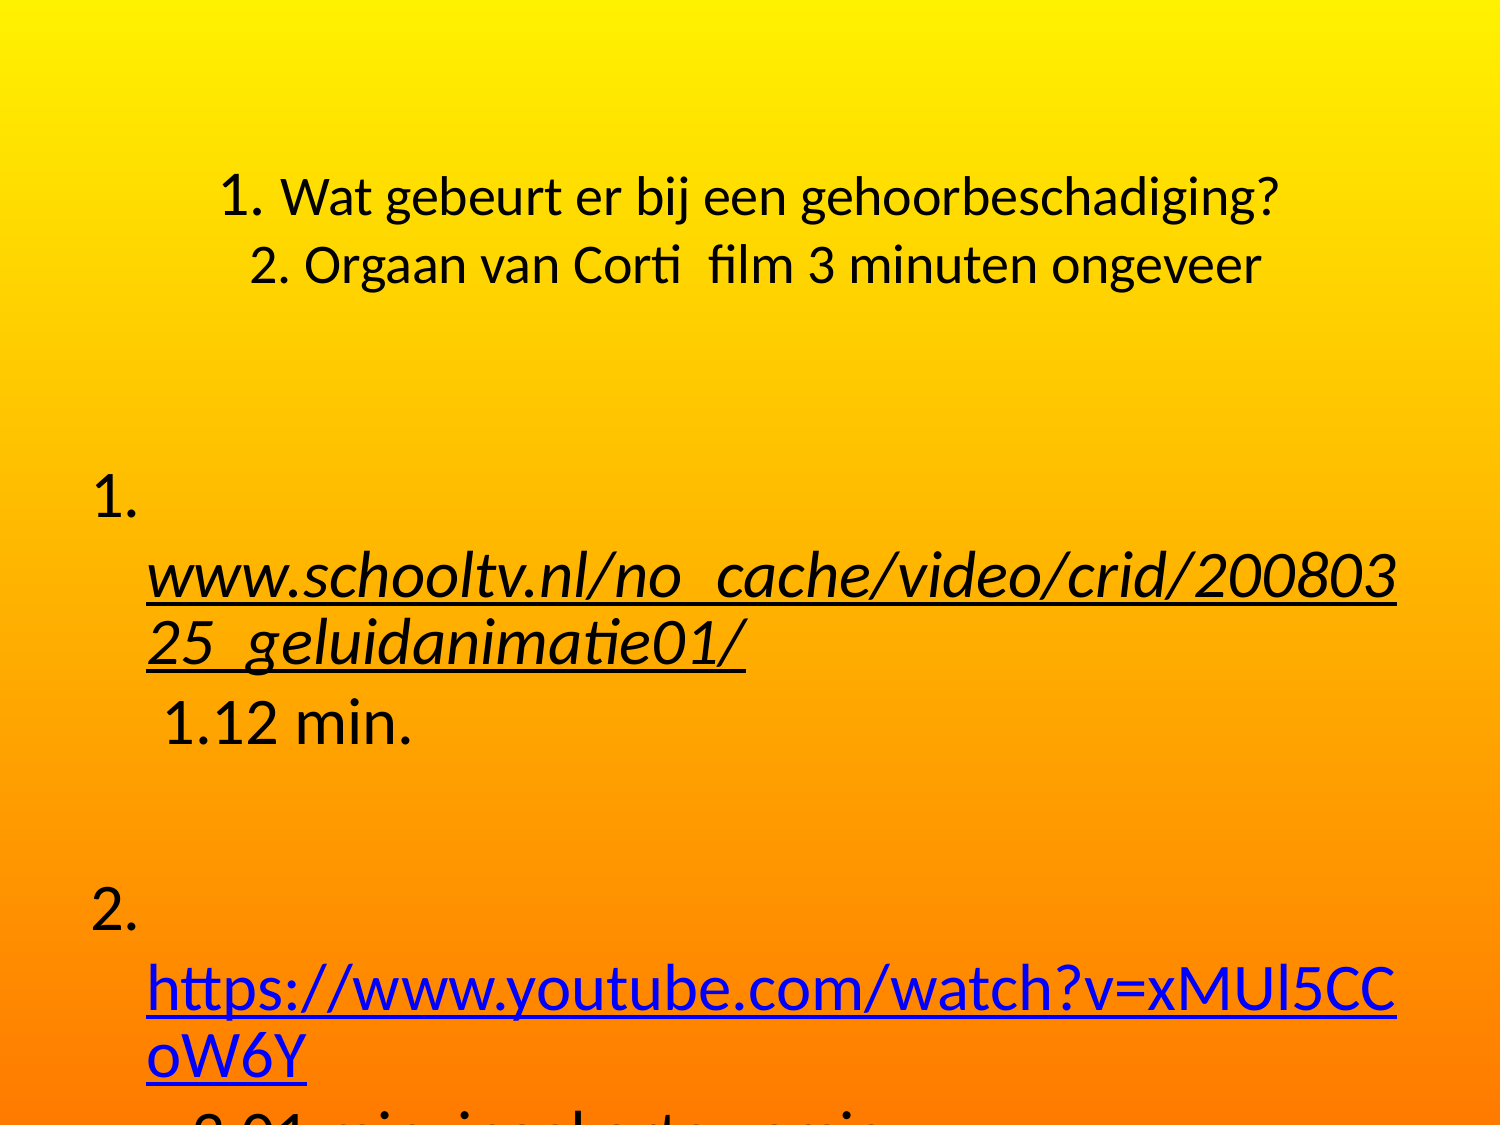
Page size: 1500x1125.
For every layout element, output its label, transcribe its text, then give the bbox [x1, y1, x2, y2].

title 1. Wat gebeurt er bij een gehoorbeschadiging? 2. Orgaan van Corti film 3 minuten ongeveer [75, 66, 1425, 303]
list 1.www.schooltv.nl/no_cache/video/crid/20080325_geluidanimatie01/ 1.12 min. 2.https://www.youtube.com/watch?v=xMUl5CCoW6Y 3.01 min ingekorte versie Werking slakkenhuis van binnen gezien [75, 350, 1425, 1005]
